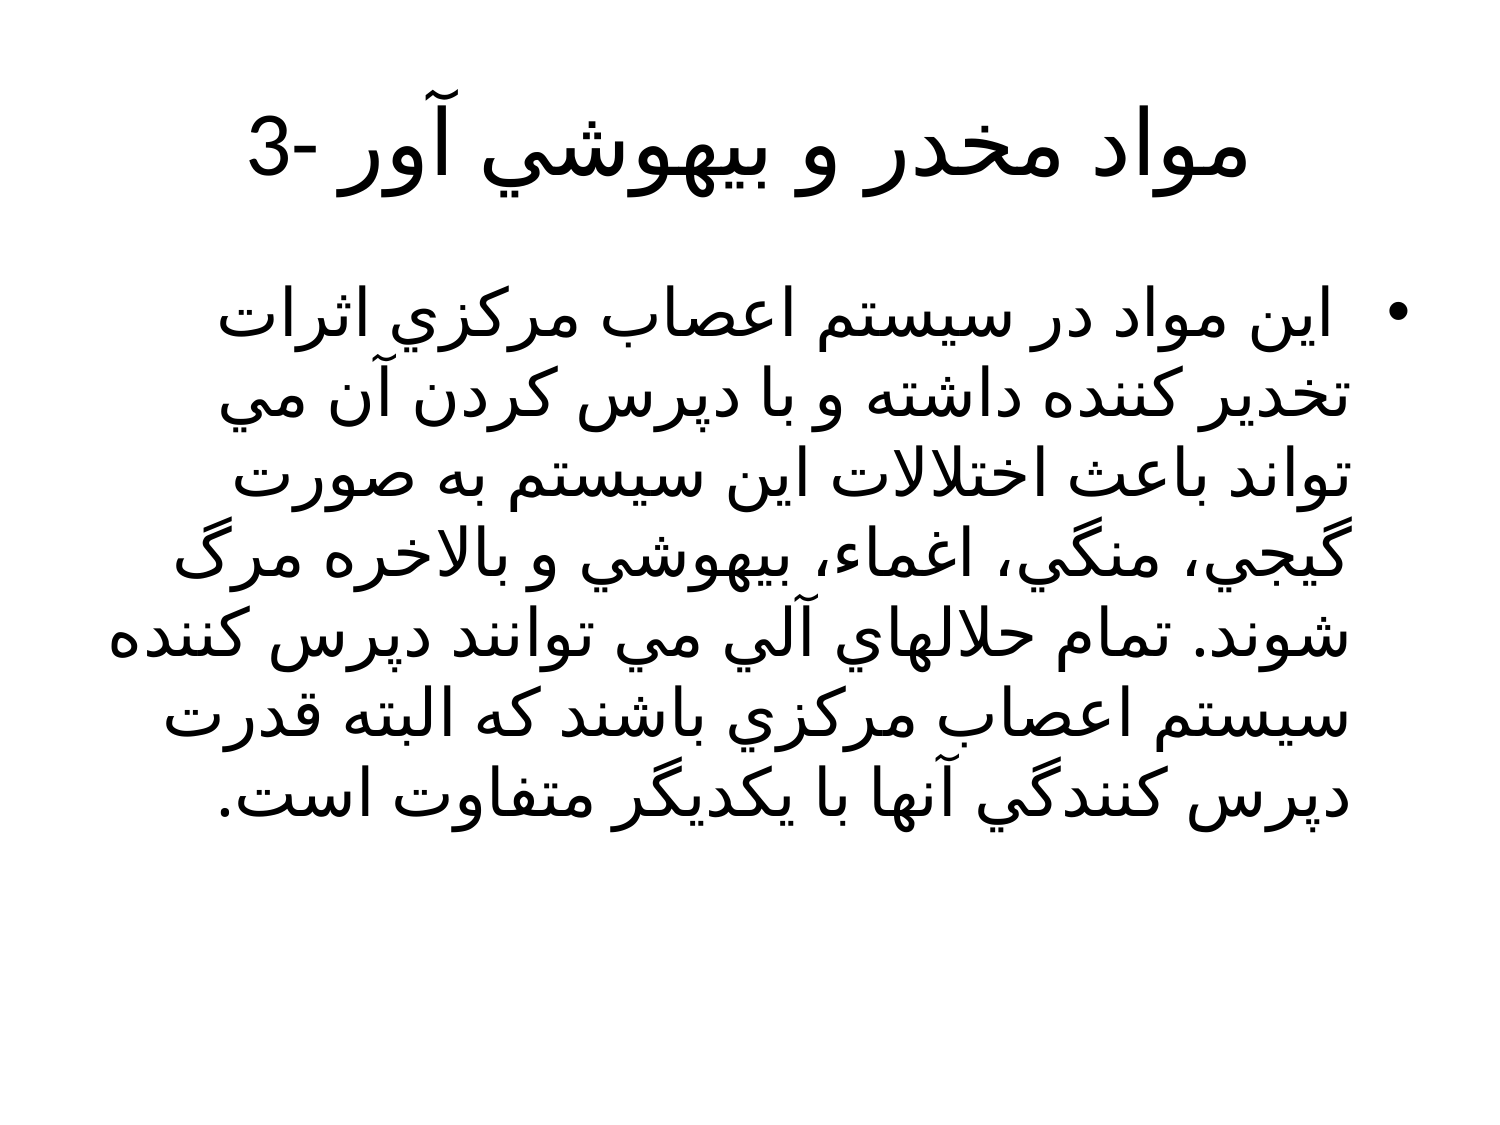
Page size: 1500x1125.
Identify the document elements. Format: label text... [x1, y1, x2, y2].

list اين مواد در سيستم اعصاب مركزي اثرات تخدير كننده داشته و با دپرس كردن آن مي تواند باعث اختلالات اين سيستم به صورت گيجي، منگي، اغماء، بيهوشي و بالاخره مرگ شوند. تمام حلالهاي آلي مي توانند دپرس كننده سيستم اعصاب مركزي باشند كه البته قدرت دپرس كنندگي آنها با يكديگر متفاوت است. [75, 262, 1425, 1005]
title 3- مواد مخدر و بيهوشي آور [75, 45, 1425, 233]
